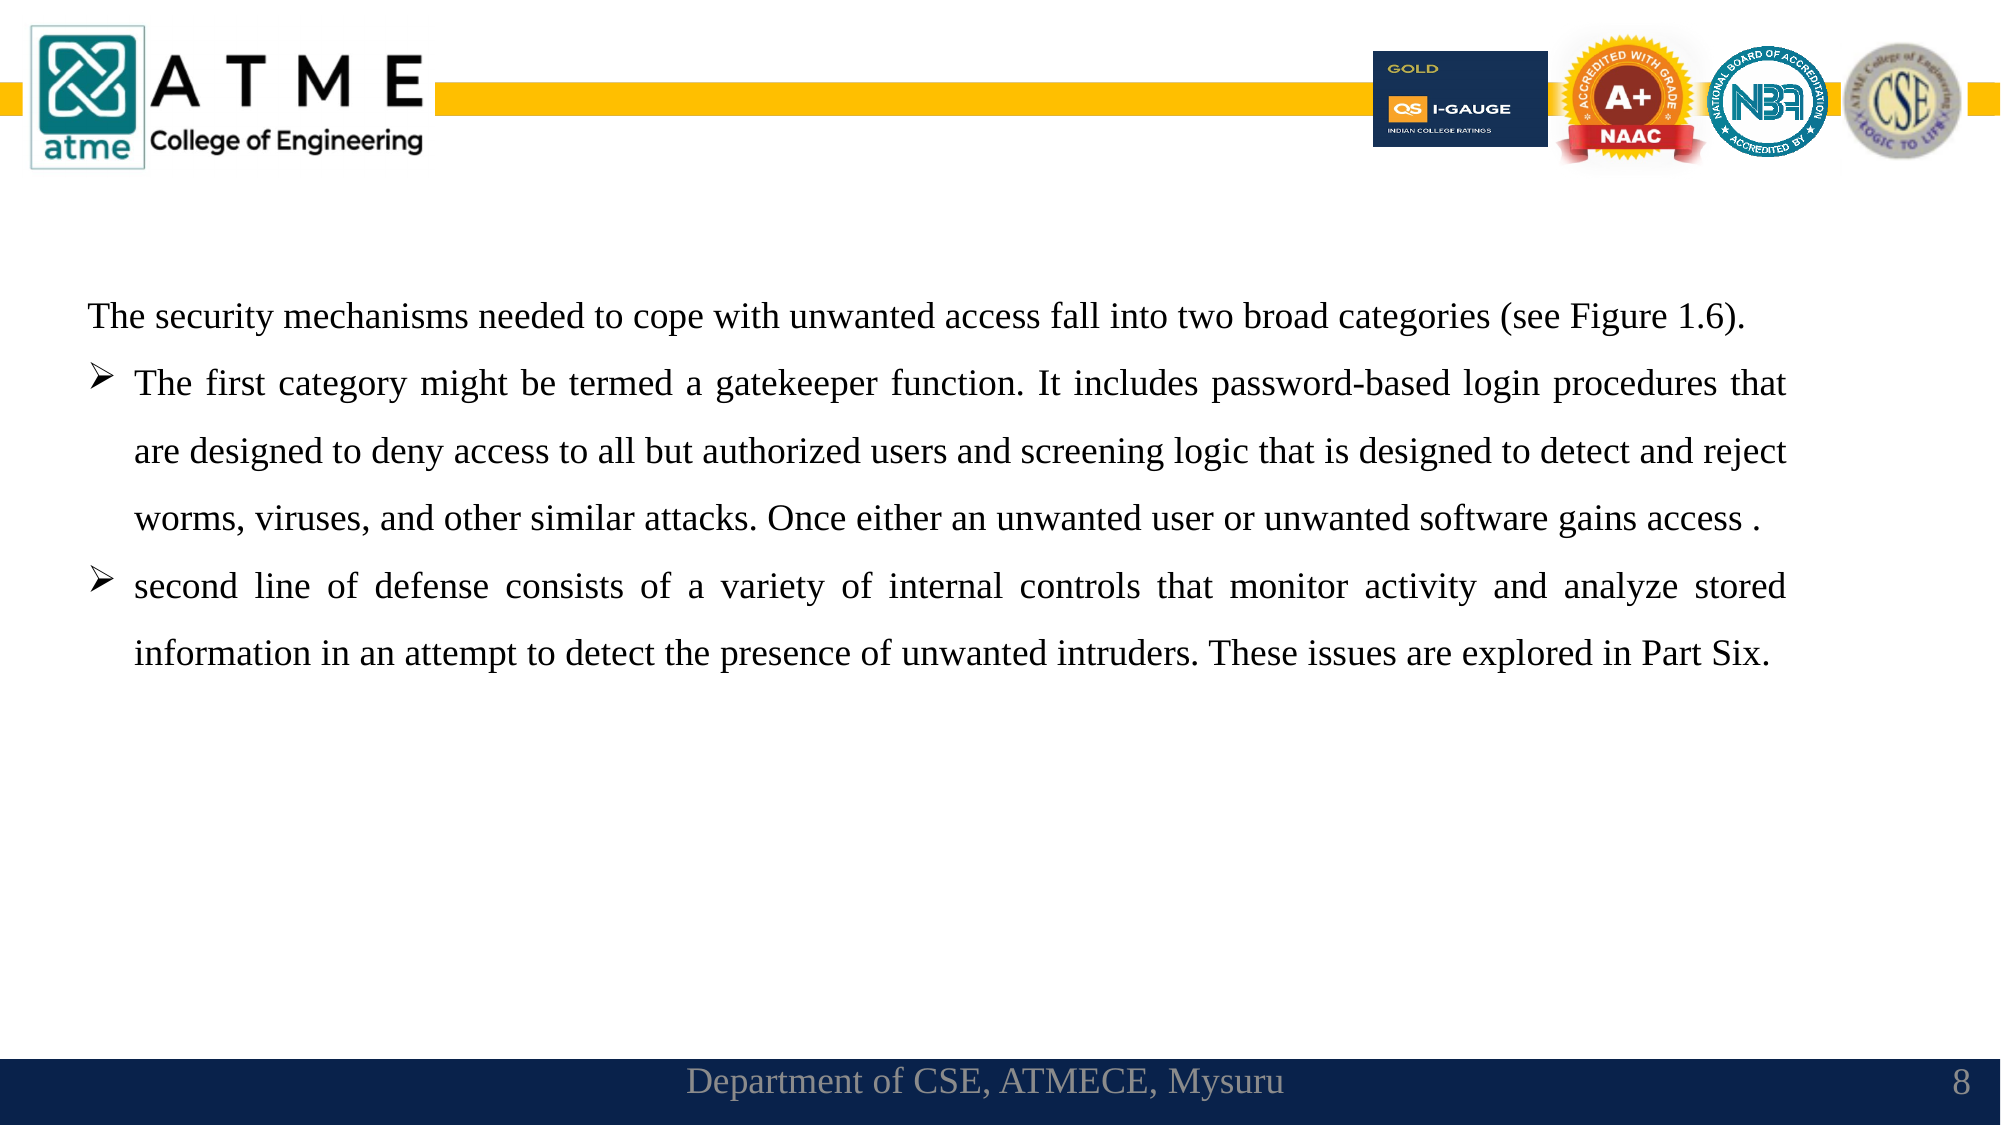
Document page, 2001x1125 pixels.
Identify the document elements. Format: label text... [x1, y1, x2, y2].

picture [22, 15, 435, 178]
picture [0, 1059, 2001, 1125]
picture [1373, 20, 1828, 180]
slide_number 8 [1511, 1057, 1972, 1103]
text_box The security mechanisms needed to cope with unwanted access fall into two broad categories (see Figure 1.6). The first category might be termed a gatekeeper function. It includes password-based login procedures that are designed to deny access to all but authorized users and screening logic that is designed to detect and reject worms, viruses, and other similar attacks. Once either an unwanted user or unwanted software gains access . second line of defense consists of a variety of internal controls that monitor activity and analyze stored information in an attempt to detect the presence of unwanted intruders. These issues are explored in Part Six. [72, 260, 1804, 681]
picture [1840, 26, 1968, 176]
footer Department of CSE, ATMECE, Mysuru [501, 1056, 1470, 1102]
